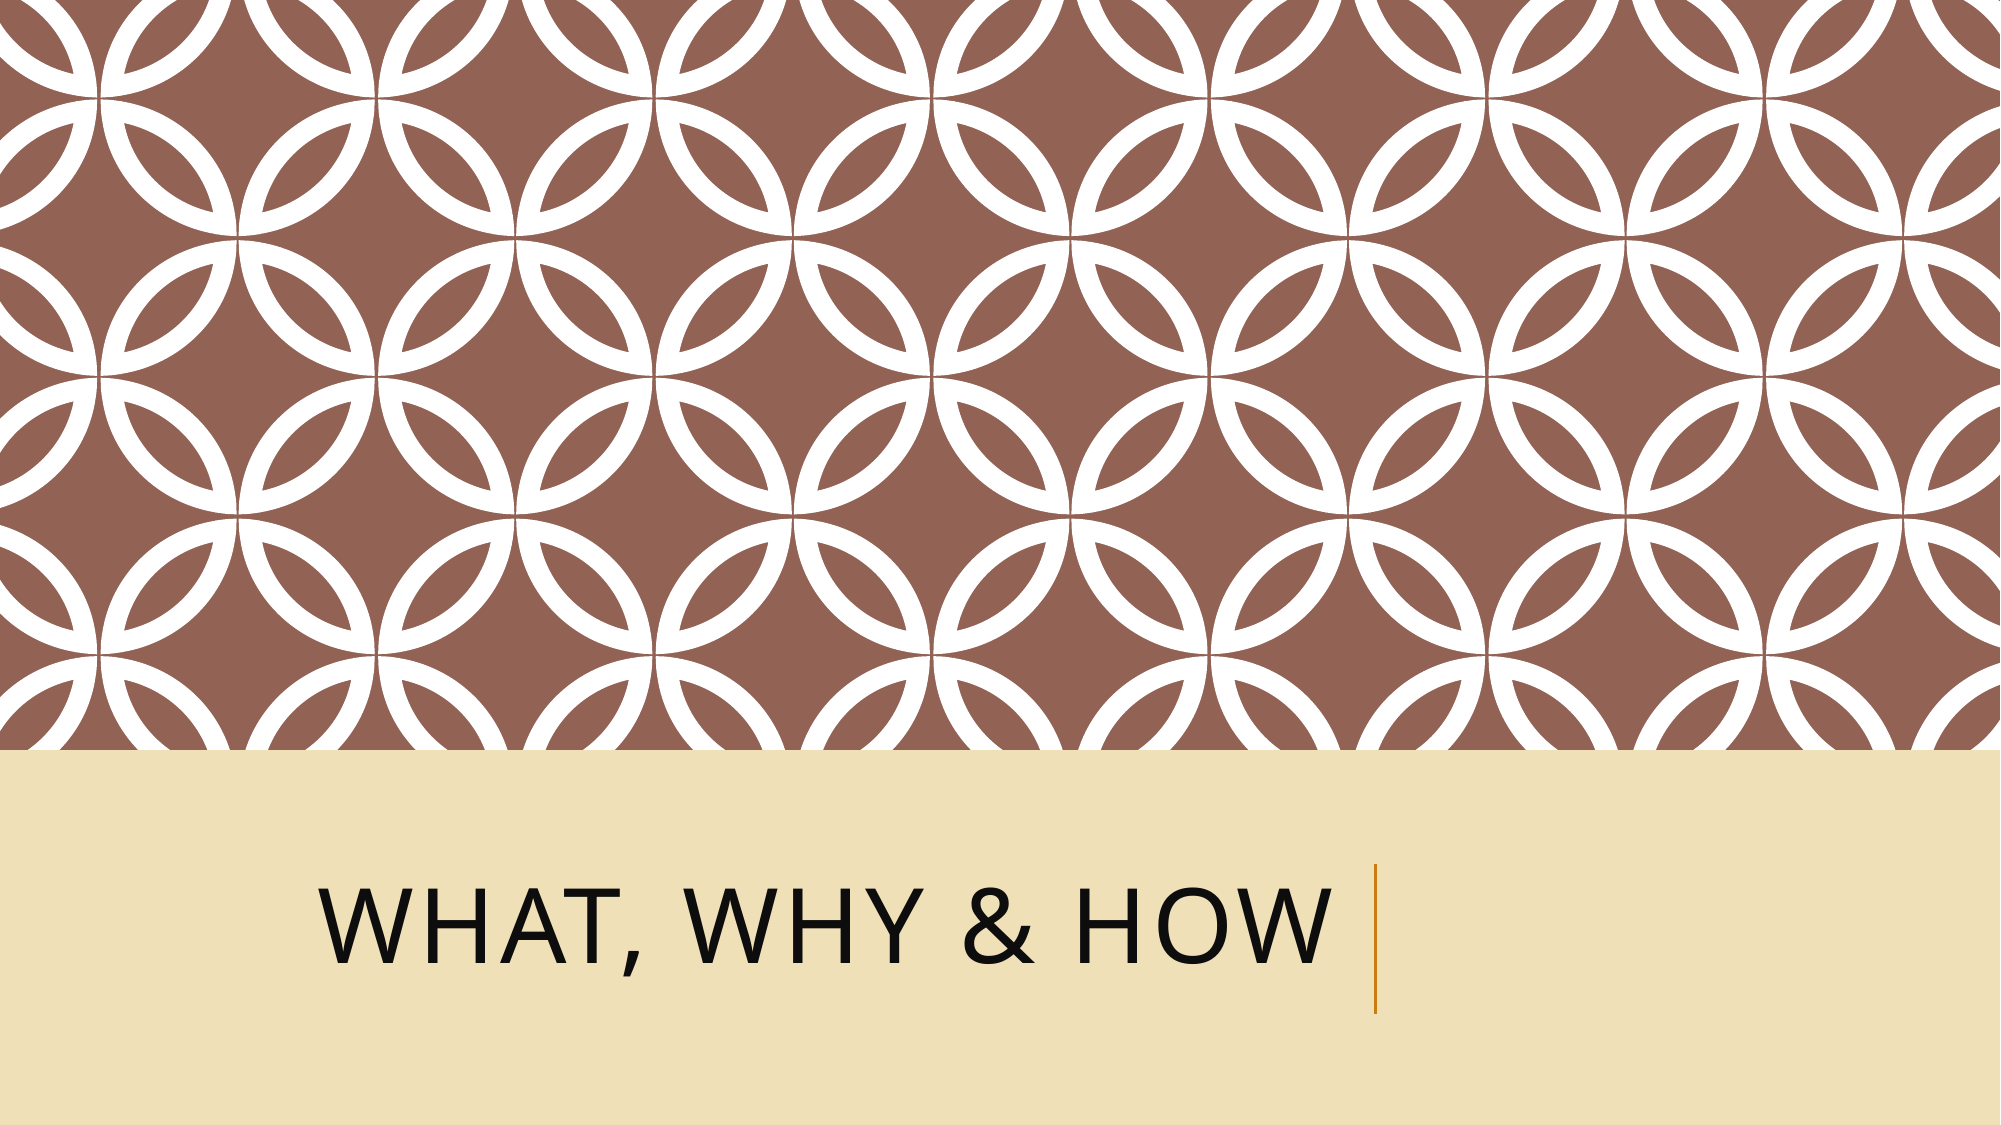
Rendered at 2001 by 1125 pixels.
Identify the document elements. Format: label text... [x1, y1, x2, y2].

title What, Why & How [75, 813, 1350, 1054]
